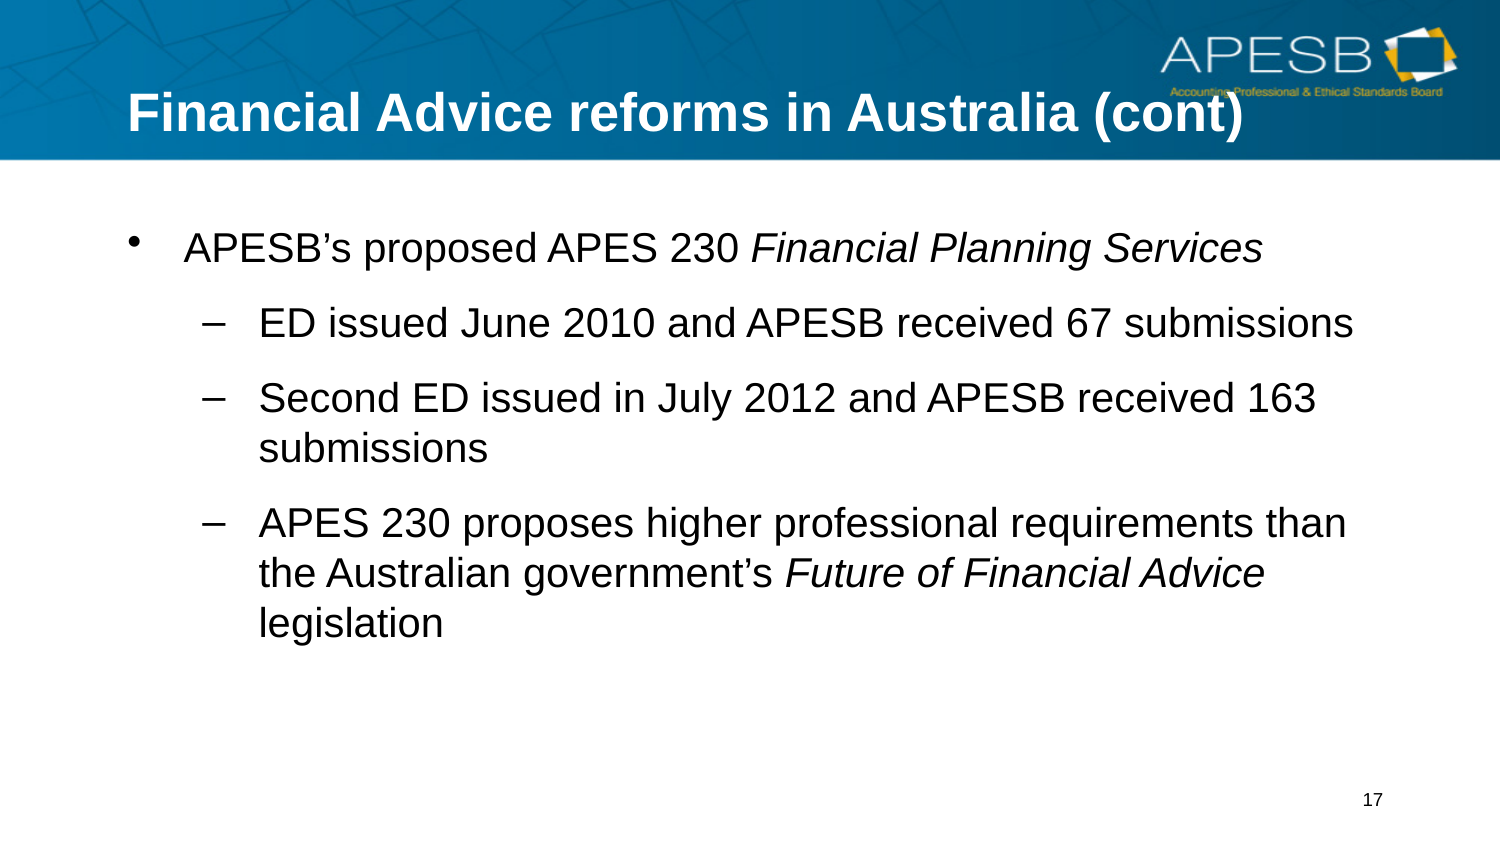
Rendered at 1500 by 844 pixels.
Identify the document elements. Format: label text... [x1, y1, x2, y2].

title Financial Advice reforms in Australia (cont) [112, 37, 1388, 150]
picture [1388, 28, 1457, 82]
picture [1412, 87, 1442, 96]
picture [1388, 88, 1407, 96]
text_box APESB’s proposed APES 230 Financial Planning Services ED issued June 2010 and APESB received 67 submissions Second ED issued in July 2012 and APESB received 163 submissions APES 230 proposes higher professional requirements than the Australian government’s Future of Financial Advice legislation [112, 213, 1388, 777]
picture [0, 159, 1500, 844]
